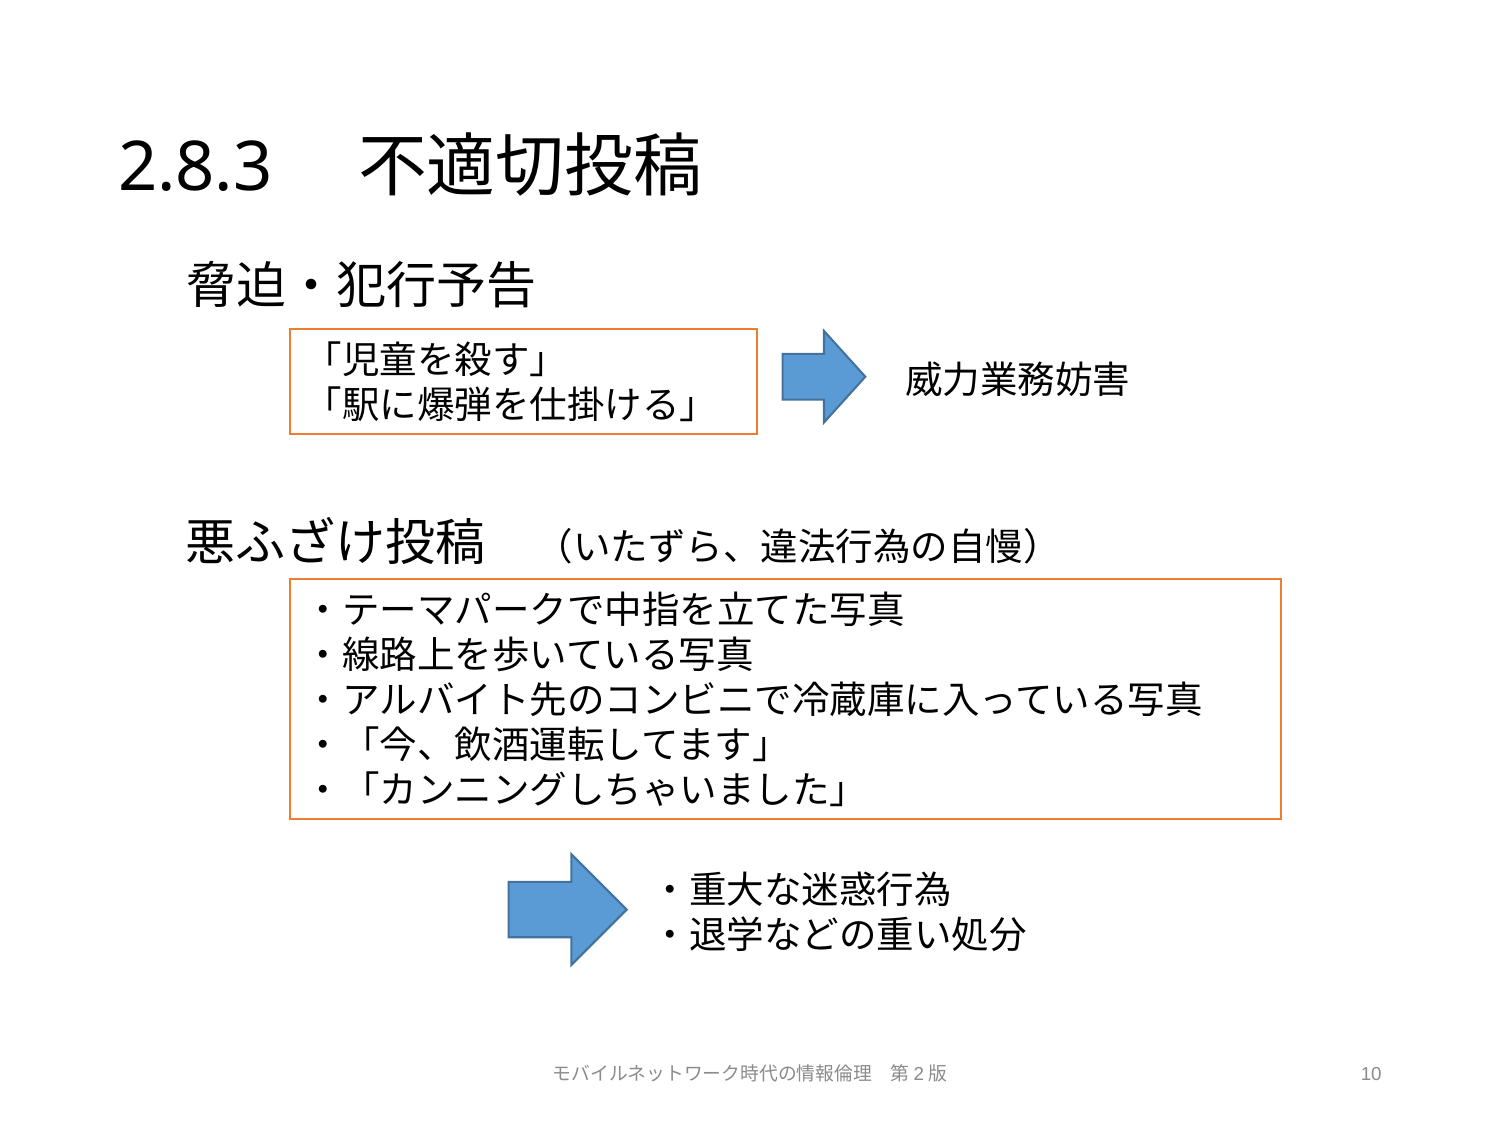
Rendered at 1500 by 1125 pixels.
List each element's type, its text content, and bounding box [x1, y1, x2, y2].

text_box 脅迫・犯行予告 [171, 246, 632, 321]
text_box ・重大な迷惑行為 ・退学などの重い処分 [637, 859, 1216, 964]
text_box 悪ふざけ投稿 （いたずら、違法行為の自慢） [171, 503, 1176, 579]
text_box 威力業務妨害 [890, 349, 1210, 409]
title 2.8.3 不適切投稿 [103, 59, 1397, 278]
footer モバイルネットワーク時代の情報倫理 第2版 [496, 1042, 1004, 1103]
text_box [507, 851, 629, 968]
slide_number 10 [1059, 1042, 1397, 1103]
text_box ・テーマパークで中指を立てた写真 ・線路上を歩いている写真 ・アルバイト先のコンビニで冷蔵庫に入っている写真 ・「今、飲酒運転してます」 ・「カンニングしちゃいました」 [289, 578, 1282, 820]
text_box 「児童を殺す」 「駅に爆弾を仕掛ける」 [289, 328, 758, 435]
text_box [781, 328, 867, 426]
